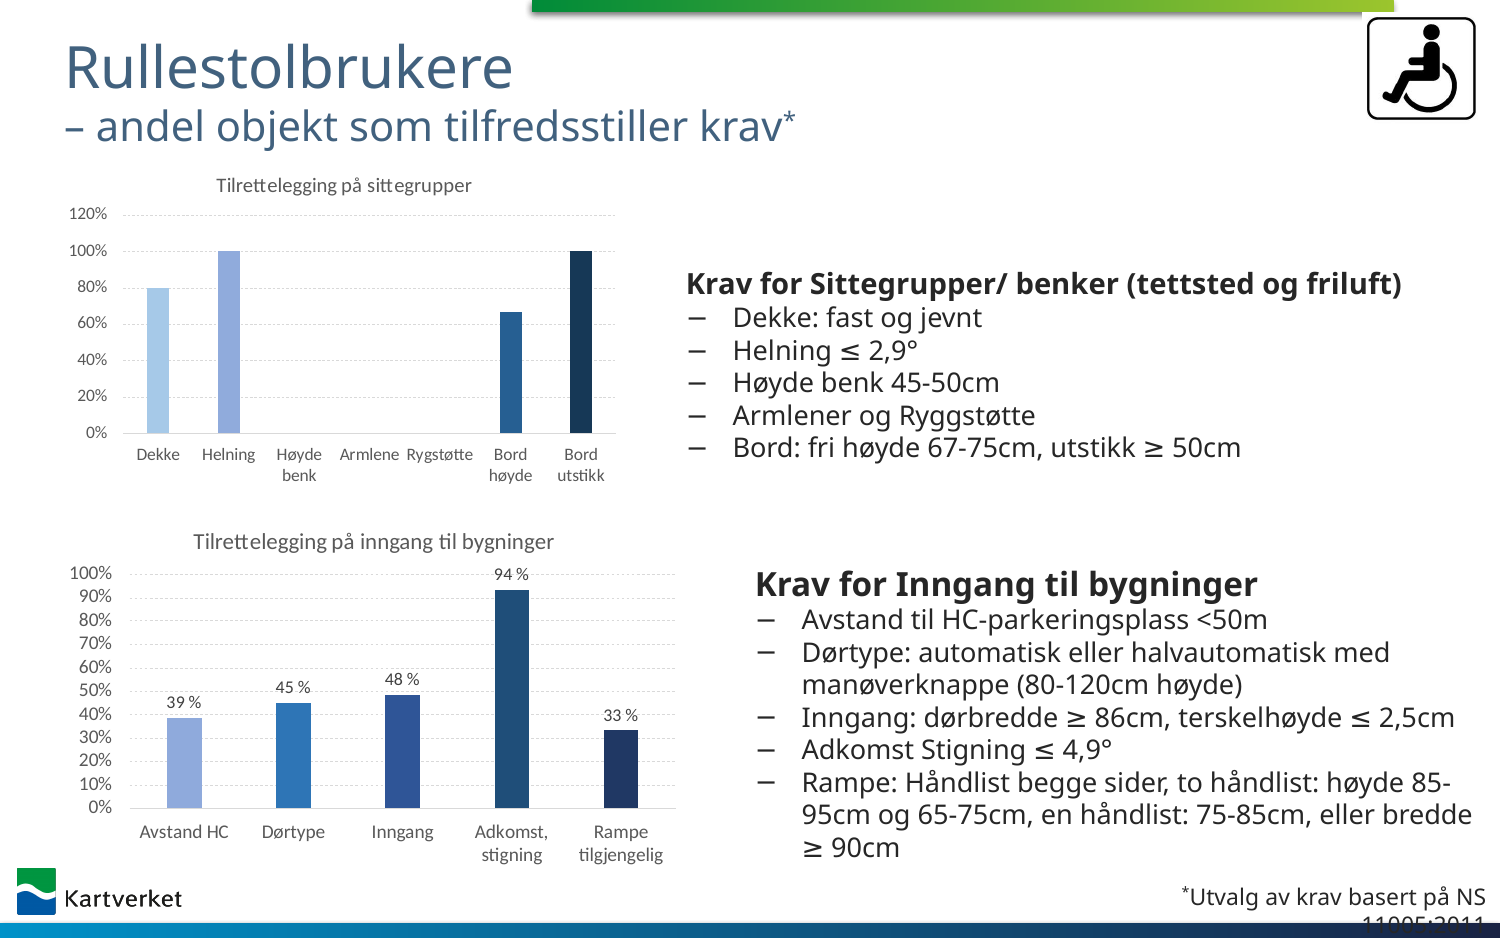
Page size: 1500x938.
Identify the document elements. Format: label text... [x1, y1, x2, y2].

text_box Rullestolbrukere – andel objekt som tilfredsstiller krav* [49, 25, 1431, 158]
picture [62, 166, 626, 492]
picture [1362, 12, 1481, 126]
text_box Krav for Sittegrupper/ benker (tettsted og friluft) Dekke: fast og jevnt Helning ≤ 2,9° Høyde benk 45-50cm Armlener og Ryggstøtte Bord: fri høyde 67-75cm, utstikk ≥ 50cm [670, 258, 1418, 471]
picture [62, 520, 687, 874]
text_box *Utvalg av krav basert på NS 11005:2011 [1068, 873, 1500, 938]
text_box Krav for Inngang til bygninger Avstand til HC-parkeringsplass <50m Dørtype: automatisk eller halvautomatisk med manøverknappe (80-120cm høyde) Inngang: dørbredde ≥ 86cm, terskelhøyde ≤ 2,5cm Adkomst Stigning ≤ 4,9° Rampe: Håndlist begge sider, to håndlist: høyde 85-95cm og 65-75cm, en håndlist: 75-85cm, eller bredde ≥ 90cm [740, 555, 1491, 870]
